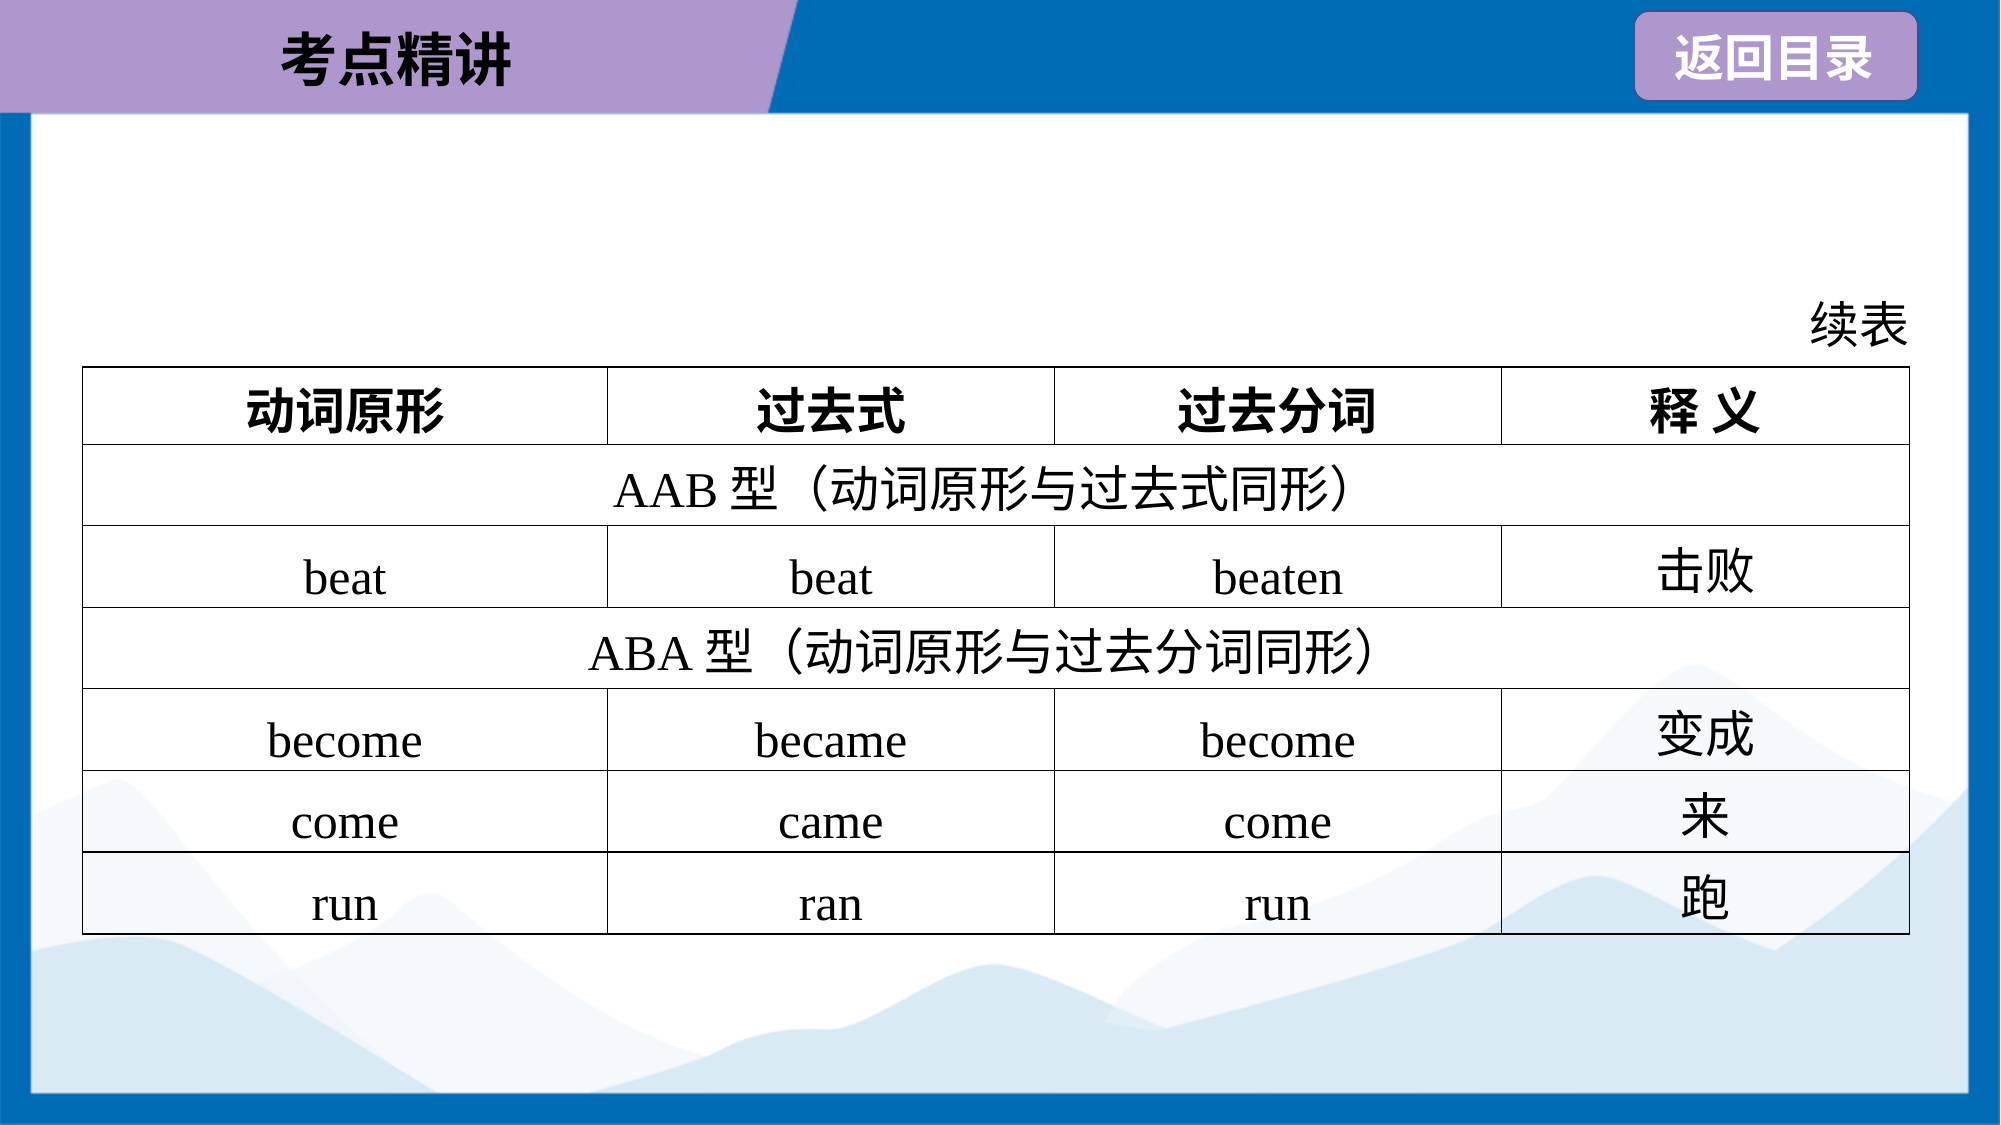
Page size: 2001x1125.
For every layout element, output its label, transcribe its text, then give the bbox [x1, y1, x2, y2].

table_cell 击败 [1502, 526, 1909, 607]
text_box 续表 [1808, 265, 1910, 354]
table_cell ran [608, 853, 1054, 933]
table_header 释 义 [1502, 368, 1909, 444]
table_cell 变成 [1502, 689, 1909, 770]
table_cell run [1055, 853, 1501, 933]
table_header 动词原形 [83, 368, 607, 444]
table_cell ABA型（动词原形与过去分词同形） [83, 608, 1909, 688]
table_cell run [83, 853, 607, 933]
table_header 过去分词 [1055, 368, 1501, 444]
table_cell beaten [1055, 526, 1501, 607]
table_cell 来 [1502, 771, 1909, 851]
table_cell become [1055, 689, 1501, 770]
table_cell beat [608, 526, 1054, 607]
table_cell beat [83, 526, 607, 607]
table_cell AAB型（动词原形与过去式同形） [83, 445, 1909, 525]
table_cell 跑 [1502, 853, 1909, 933]
table_cell became [608, 689, 1054, 770]
table_cell come [1055, 771, 1501, 851]
table_header 过去式 [608, 368, 1054, 444]
table_cell came [608, 771, 1054, 851]
table_cell become [83, 689, 607, 770]
table_cell come [83, 771, 607, 851]
picture [0, 0, 2000, 1125]
